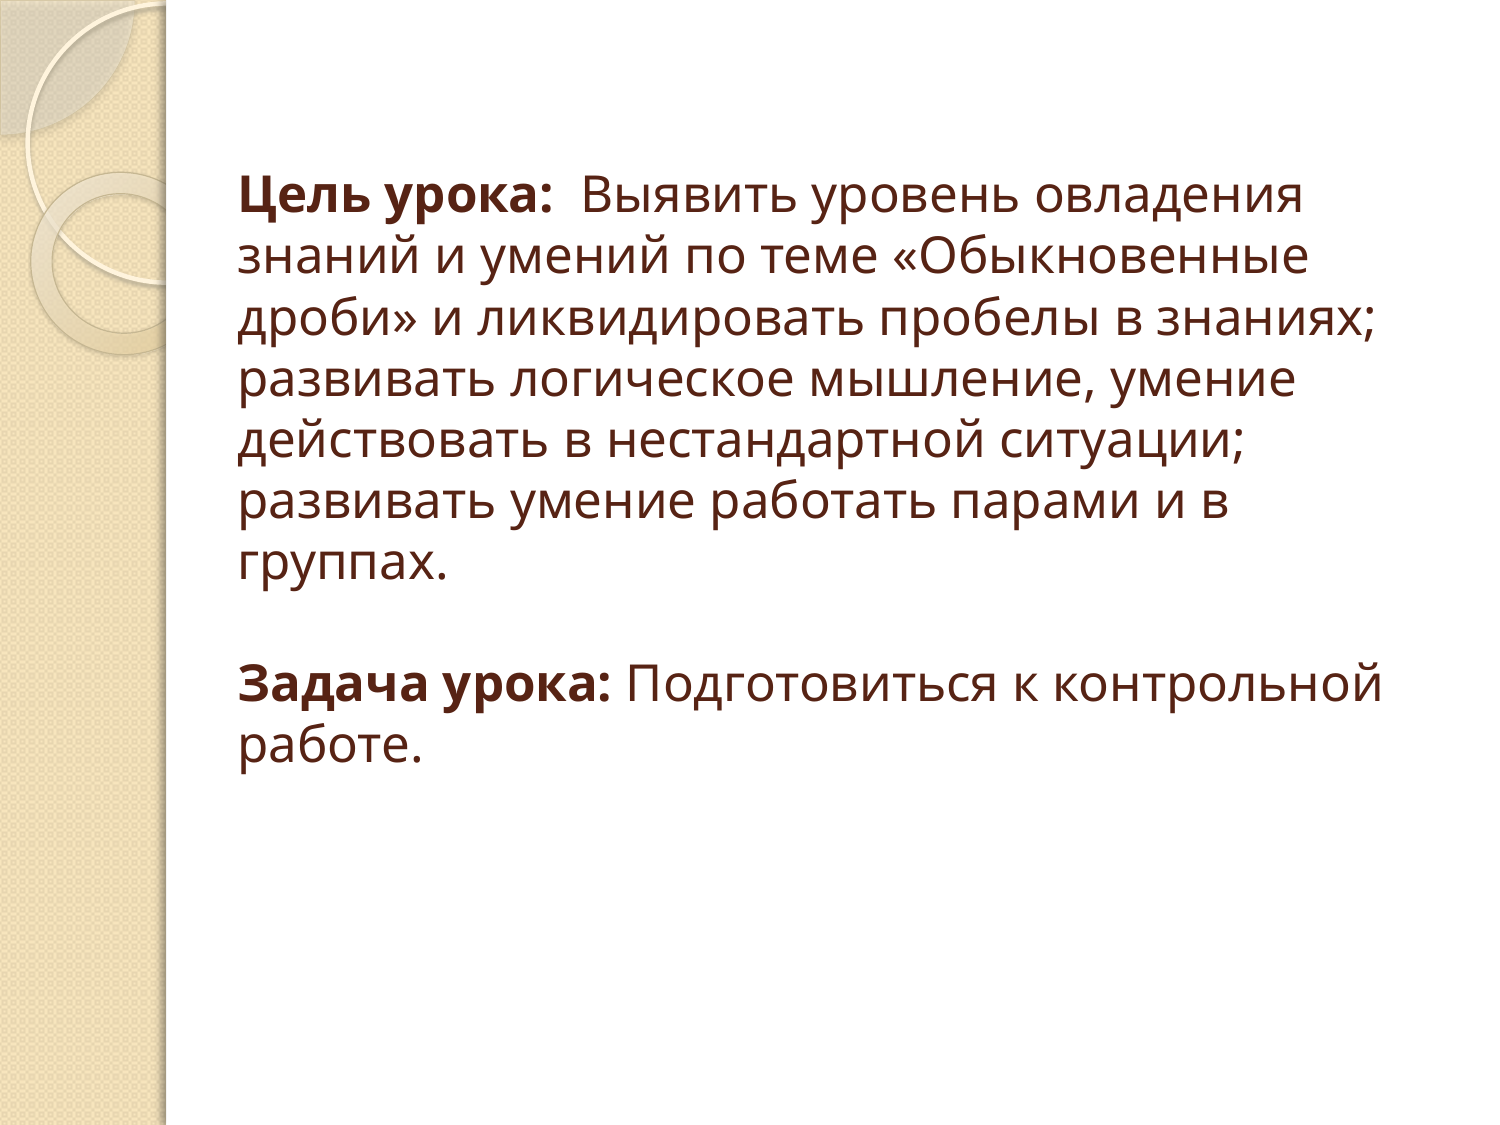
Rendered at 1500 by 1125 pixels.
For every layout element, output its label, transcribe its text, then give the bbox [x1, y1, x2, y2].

title Цель урока: Выявить уровень овладения знаний и умений по теме «Обыкновенные дроби» и ликвидировать пробелы в знаниях; развивать логическое мышление, умение действовать в нестандартной ситуации; развивать умение работать парами и в группах. Задача урока: Подготовиться к контрольной работе. [222, 152, 1407, 868]
